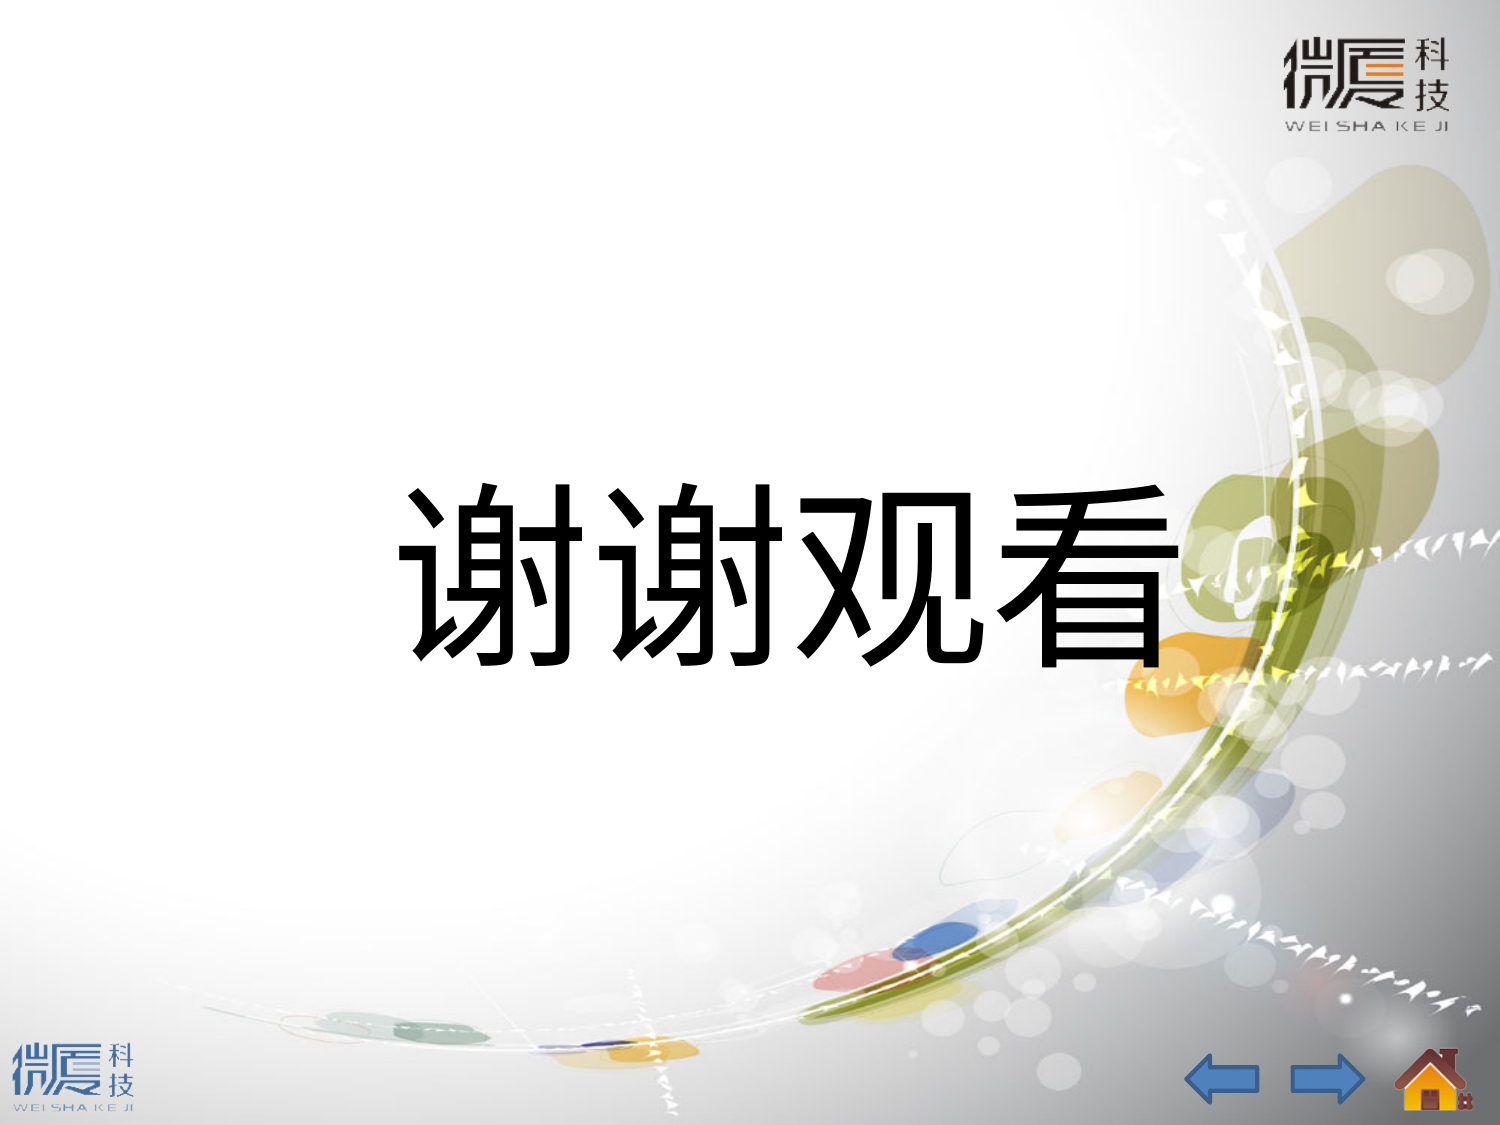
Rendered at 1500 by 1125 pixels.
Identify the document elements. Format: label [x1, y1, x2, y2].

picture [0, 0, 1500, 1125]
text_box [1186, 1039, 1485, 1118]
